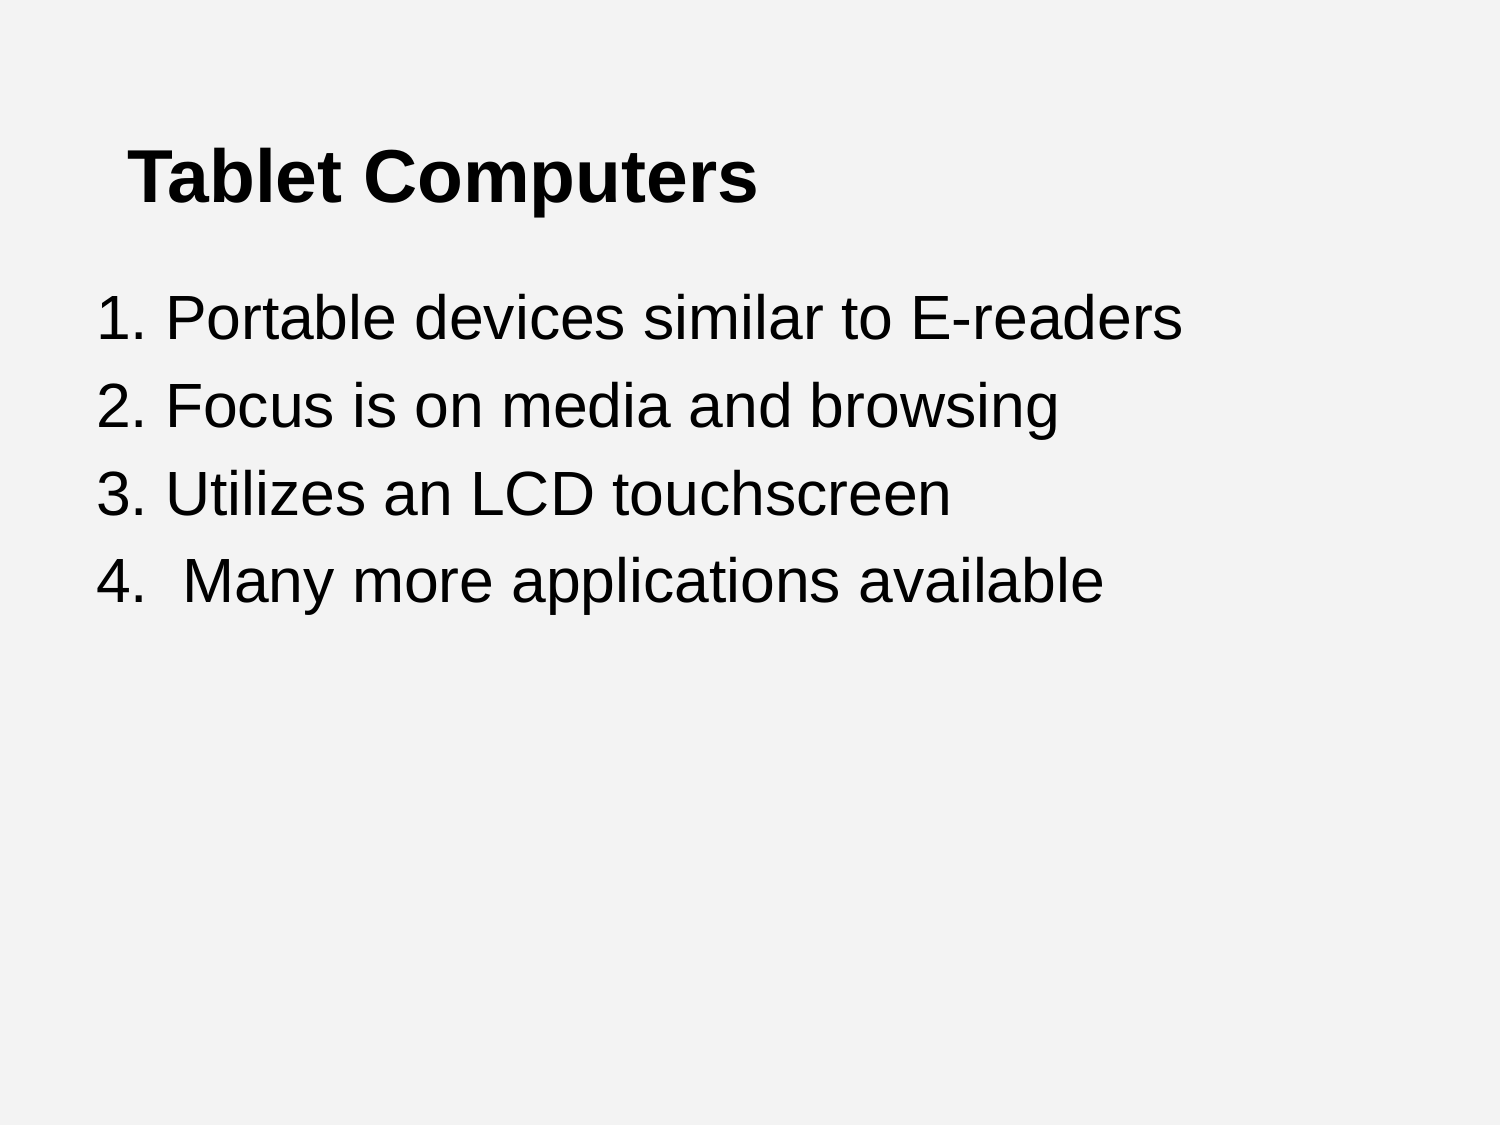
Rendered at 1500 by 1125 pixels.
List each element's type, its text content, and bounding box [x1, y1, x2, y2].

list Portable devices similar to E-readers Focus is on media and browsing Utilizes an LCD touchscreen Many more applications available [75, 262, 1425, 931]
title Tablet Computers [75, 14, 1425, 233]
